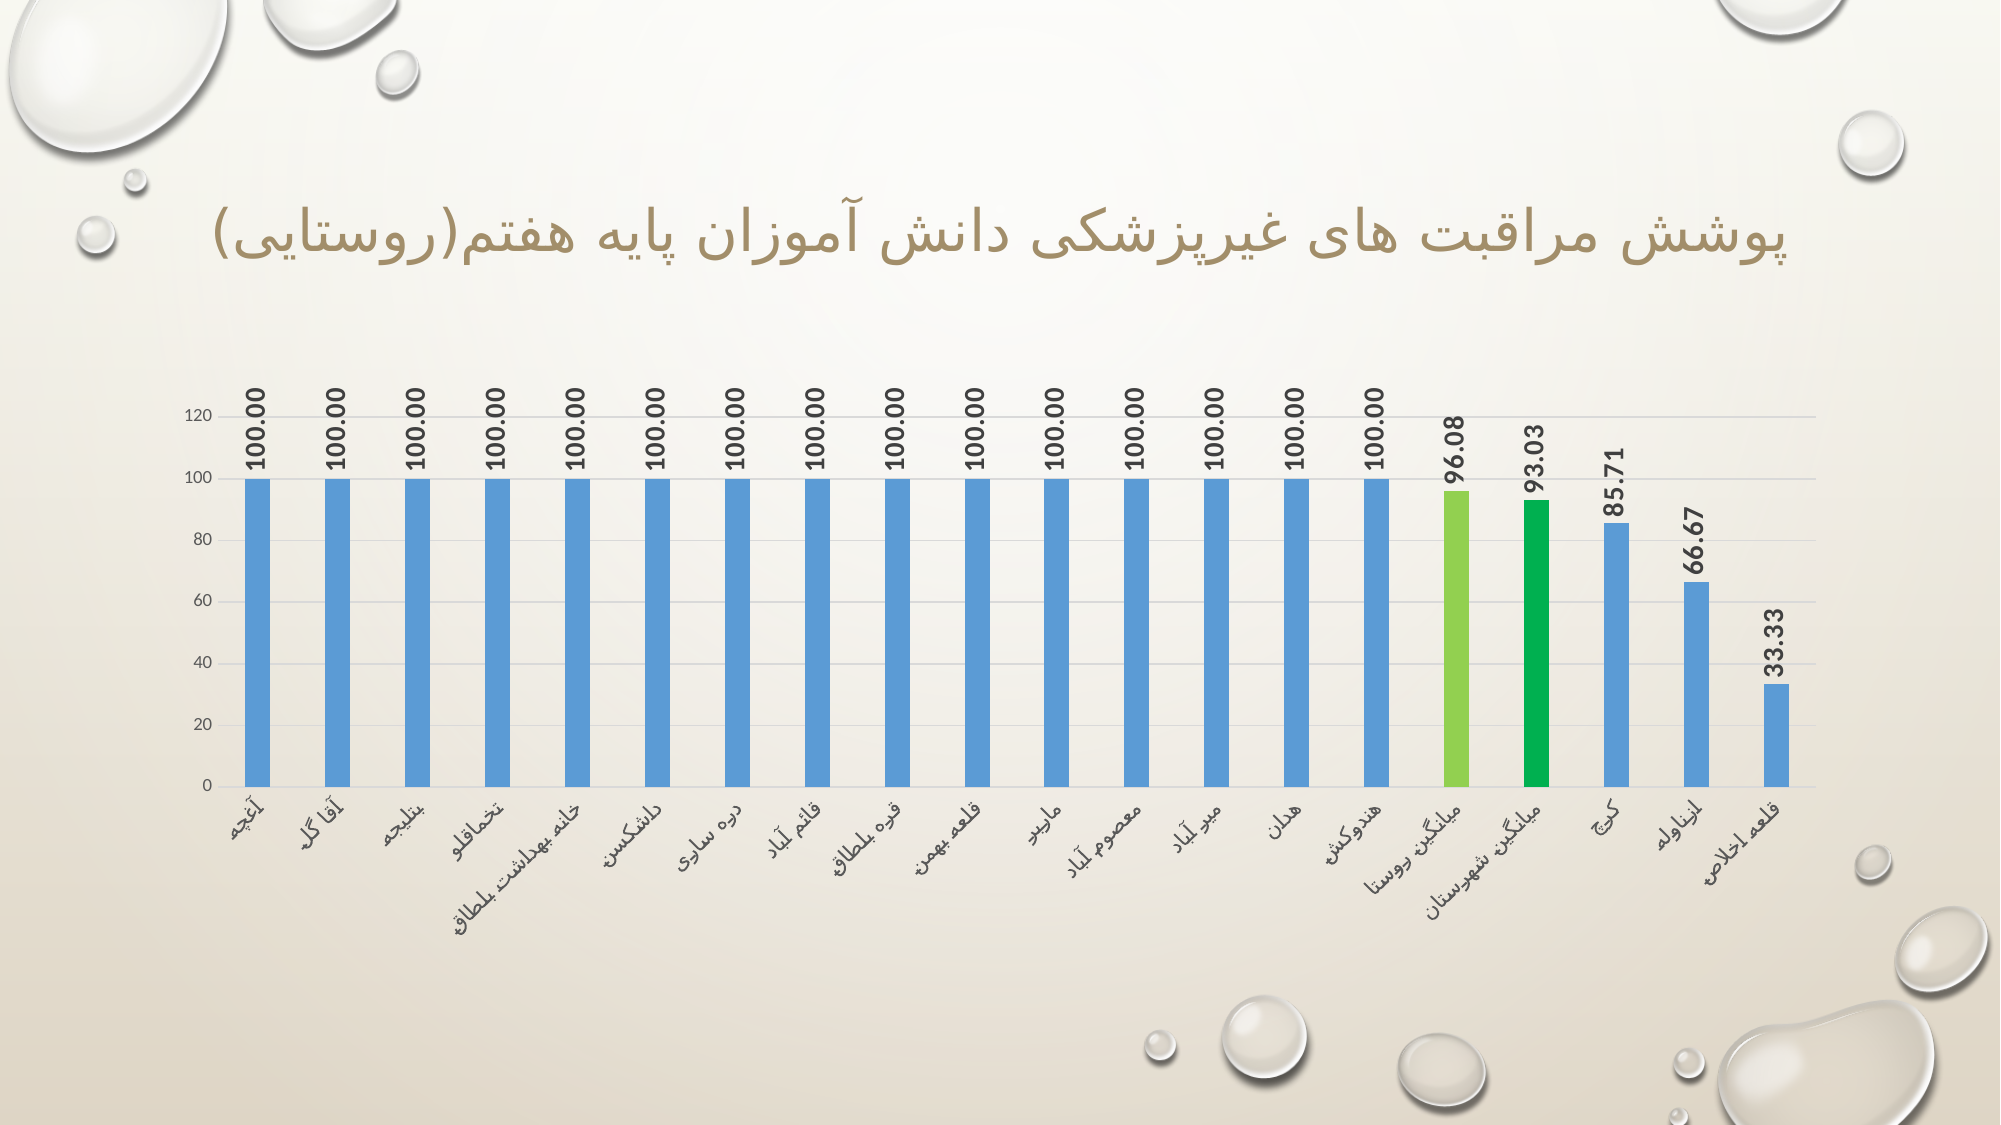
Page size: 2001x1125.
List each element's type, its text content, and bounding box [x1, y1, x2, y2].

picture [0, 0, 2000, 1125]
chart [149, 387, 1851, 951]
title پوشش مراقبت های غیرپزشکی دانش آموزان پایه هفتم(روستایی) [149, 101, 1851, 364]
